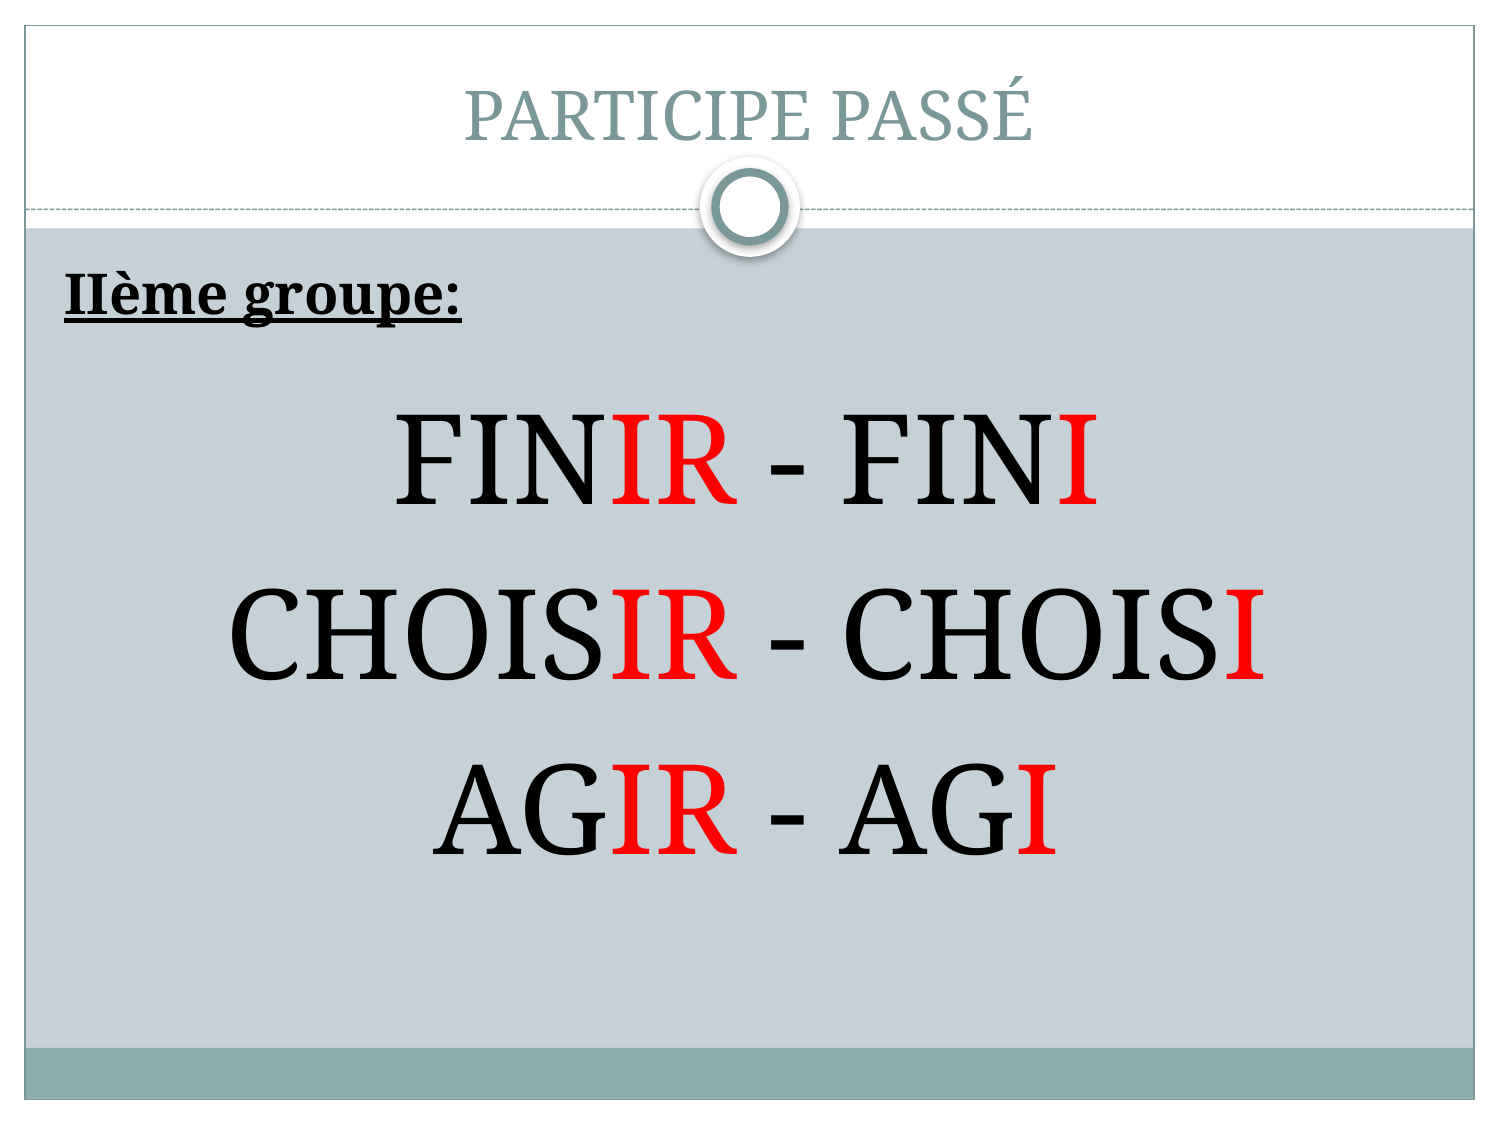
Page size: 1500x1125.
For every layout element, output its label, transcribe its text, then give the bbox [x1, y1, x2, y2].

list IIème groupe: FINIR - FINI CHOISIR - CHOISI AGIR - AGI [49, 250, 1445, 1001]
title PARTICIPE PASSÉ [49, 37, 1450, 162]
